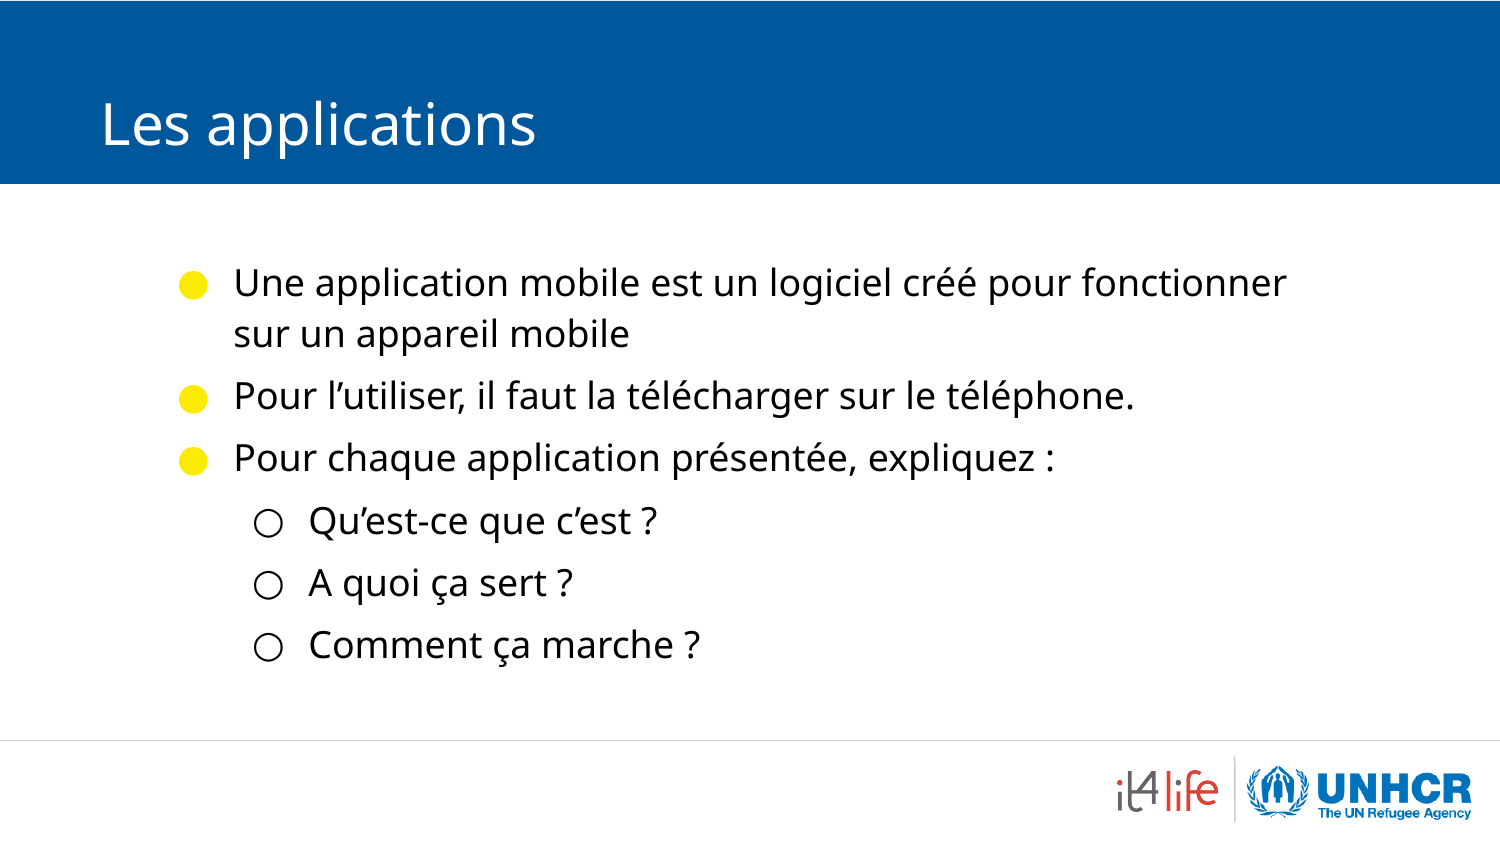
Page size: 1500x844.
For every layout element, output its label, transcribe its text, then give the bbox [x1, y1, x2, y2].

text_box Une application mobile est un logiciel créé pour fonctionner sur un appareil mobile Pour l’utiliser, il faut la télécharger sur le téléphone. Pour chaque application présentée, expliquez : Qu’est-ce que c’est ? A quoi ça sert ? Comment ça marche ? [143, 236, 1370, 681]
text_box [0, 0, 1500, 184]
title Les applications [100, 33, 1439, 158]
picture [0, 184, 1500, 844]
